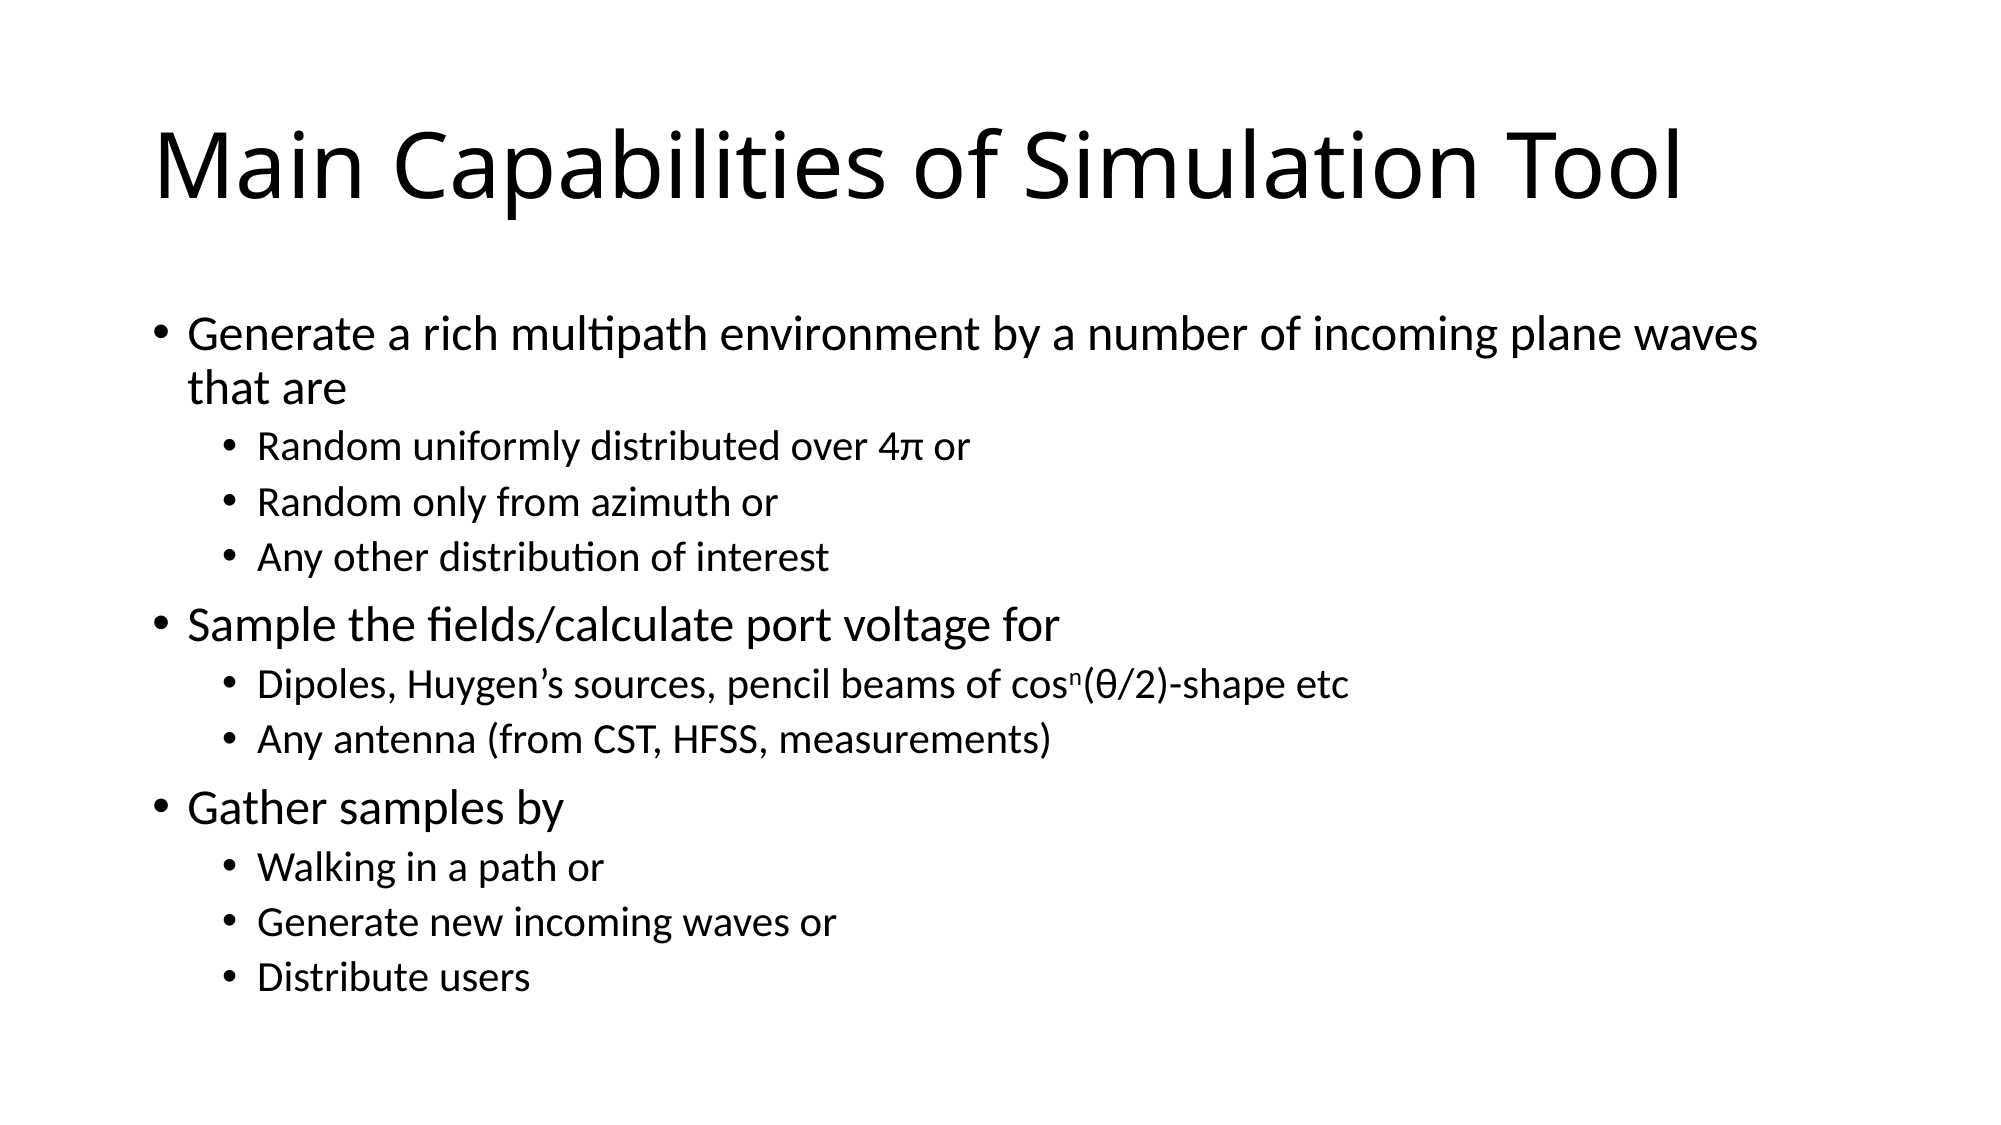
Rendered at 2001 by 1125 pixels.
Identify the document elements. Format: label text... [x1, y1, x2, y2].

list Generate a rich multipath environment by a number of incoming plane waves that are Random uniformly distributed over 4π or Random only from azimuth or Any other distribution of interest Sample the fields/calculate port voltage for Dipoles, Huygen’s sources, pencil beams of cosn(θ/2)-shape etc Any antenna (from CST, HFSS, measurements) Gather samples by Walking in a path or Generate new incoming waves or Distribute users [137, 299, 1863, 1014]
title Main Capabilities of Simulation Tool [137, 59, 1863, 278]
